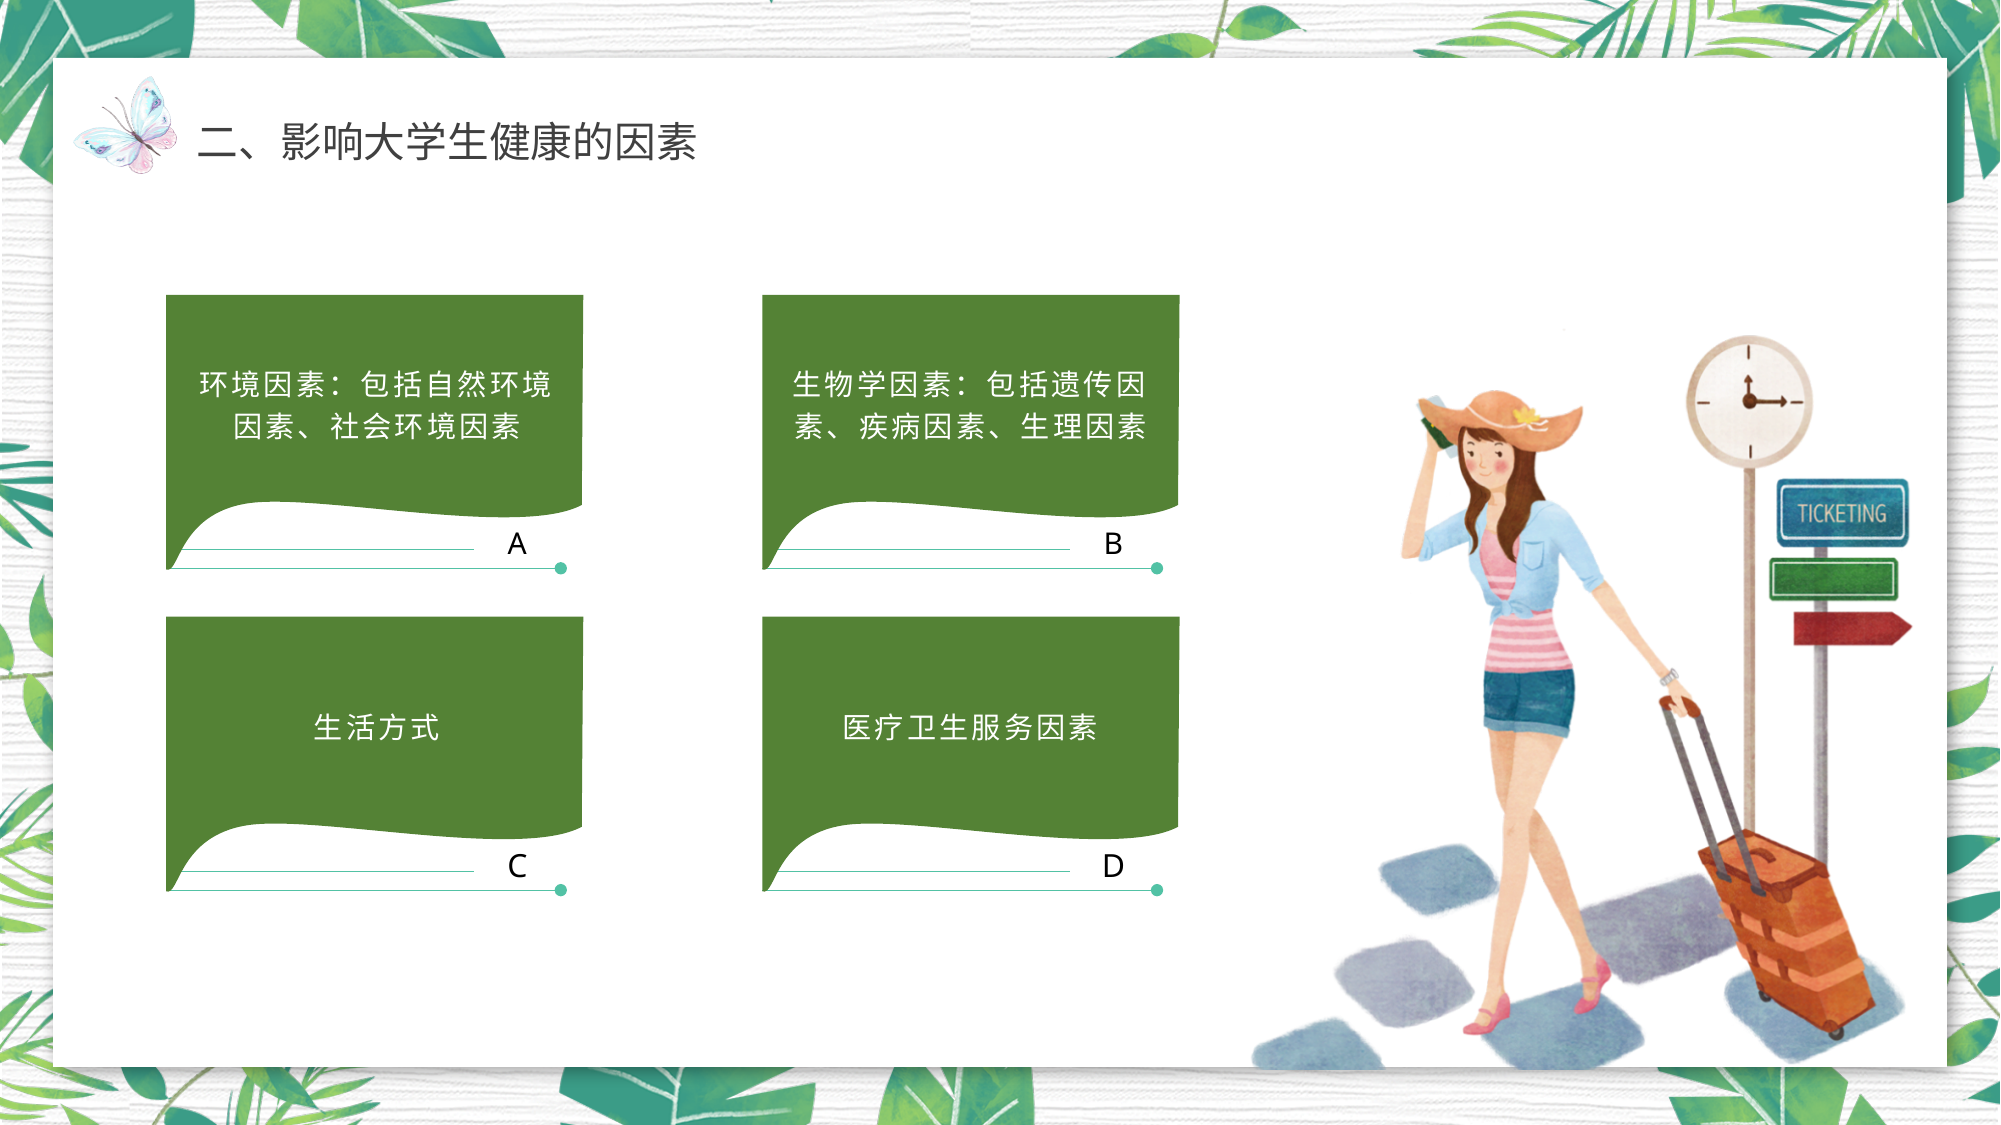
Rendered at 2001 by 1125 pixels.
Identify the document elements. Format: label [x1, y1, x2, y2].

text_box [166, 616, 584, 892]
picture [1193, 291, 1972, 1070]
text_box [762, 294, 1180, 570]
text_box [166, 294, 584, 570]
text_box [762, 616, 1180, 892]
text_box [0, 0, 2000, 1125]
picture [73, 76, 177, 174]
